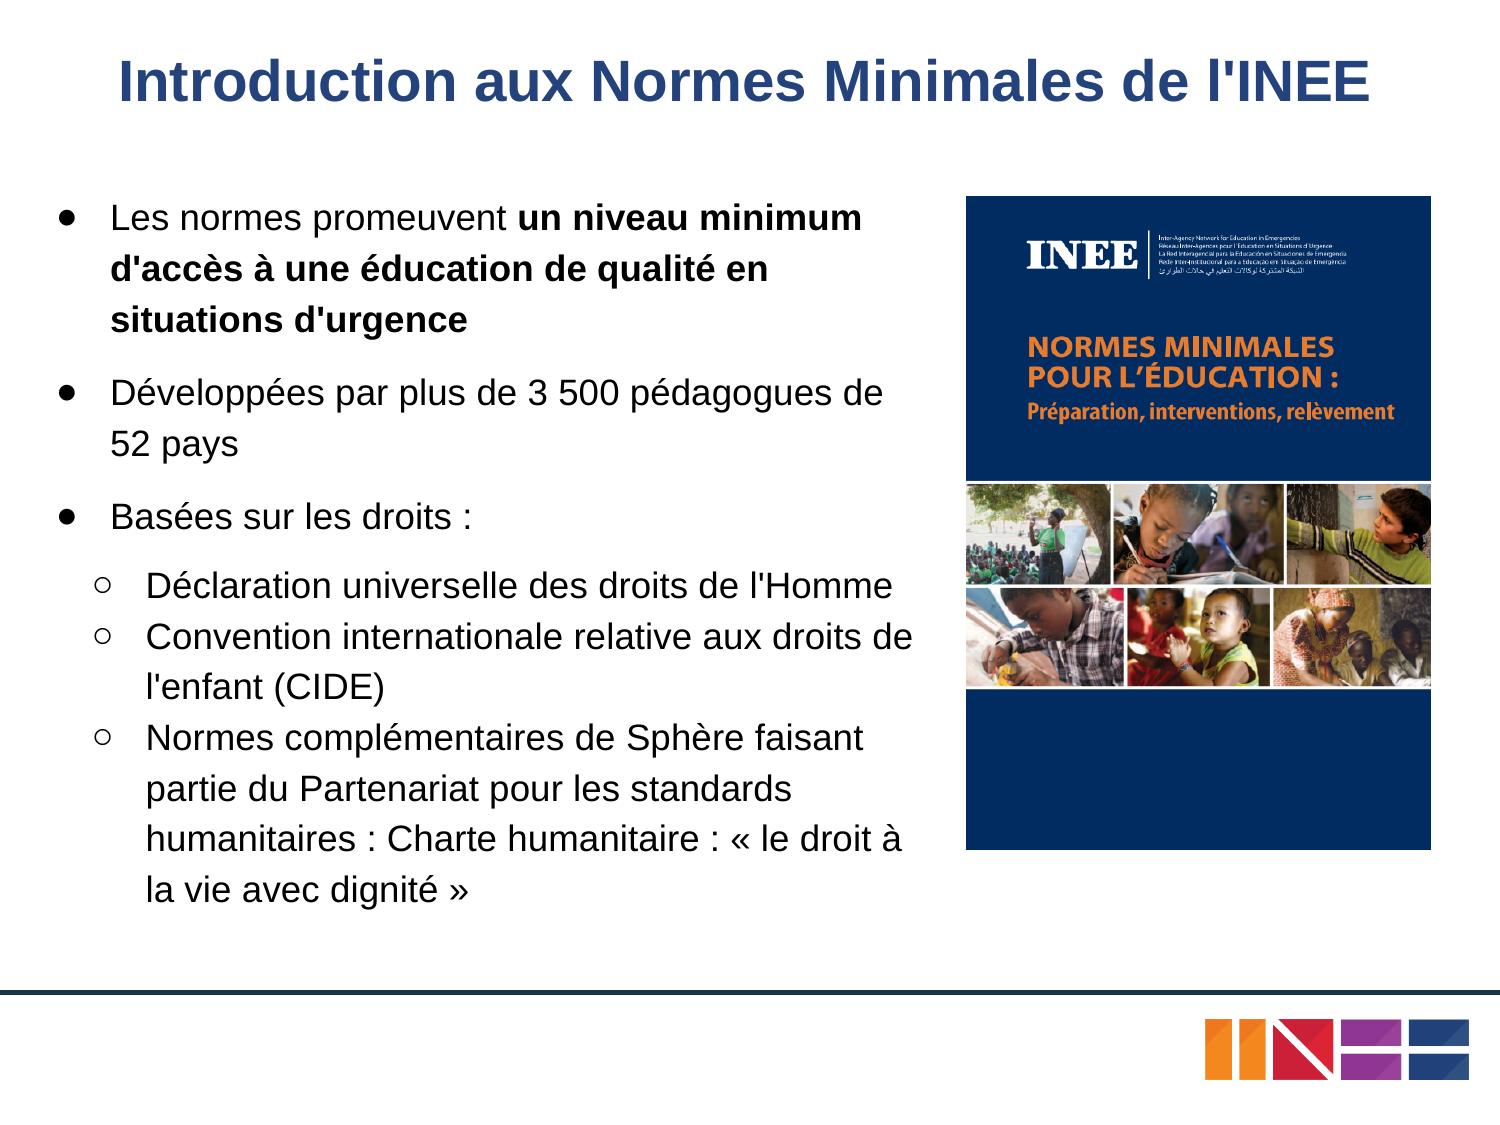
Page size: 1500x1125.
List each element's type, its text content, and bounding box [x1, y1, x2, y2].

picture [1205, 1019, 1469, 1080]
title Introduction aux Normes Minimales de l'INEE [23, 28, 1468, 145]
list Les normes promeuvent un niveau minimum d'accès à une éducation de qualité en situations d'urgence Développées par plus de 3 500 pédagogues de 52 pays Basées sur les droits : Déclaration universelle des droits de l'Homme Convention internationale relative aux droits de l'enfant (CIDE) Normes complémentaires de Sphère faisant partie du Partenariat pour les standards humanitaires : Charte humanitaire : « le droit à la vie avec dignité » [23, 172, 944, 935]
picture [966, 196, 1432, 850]
